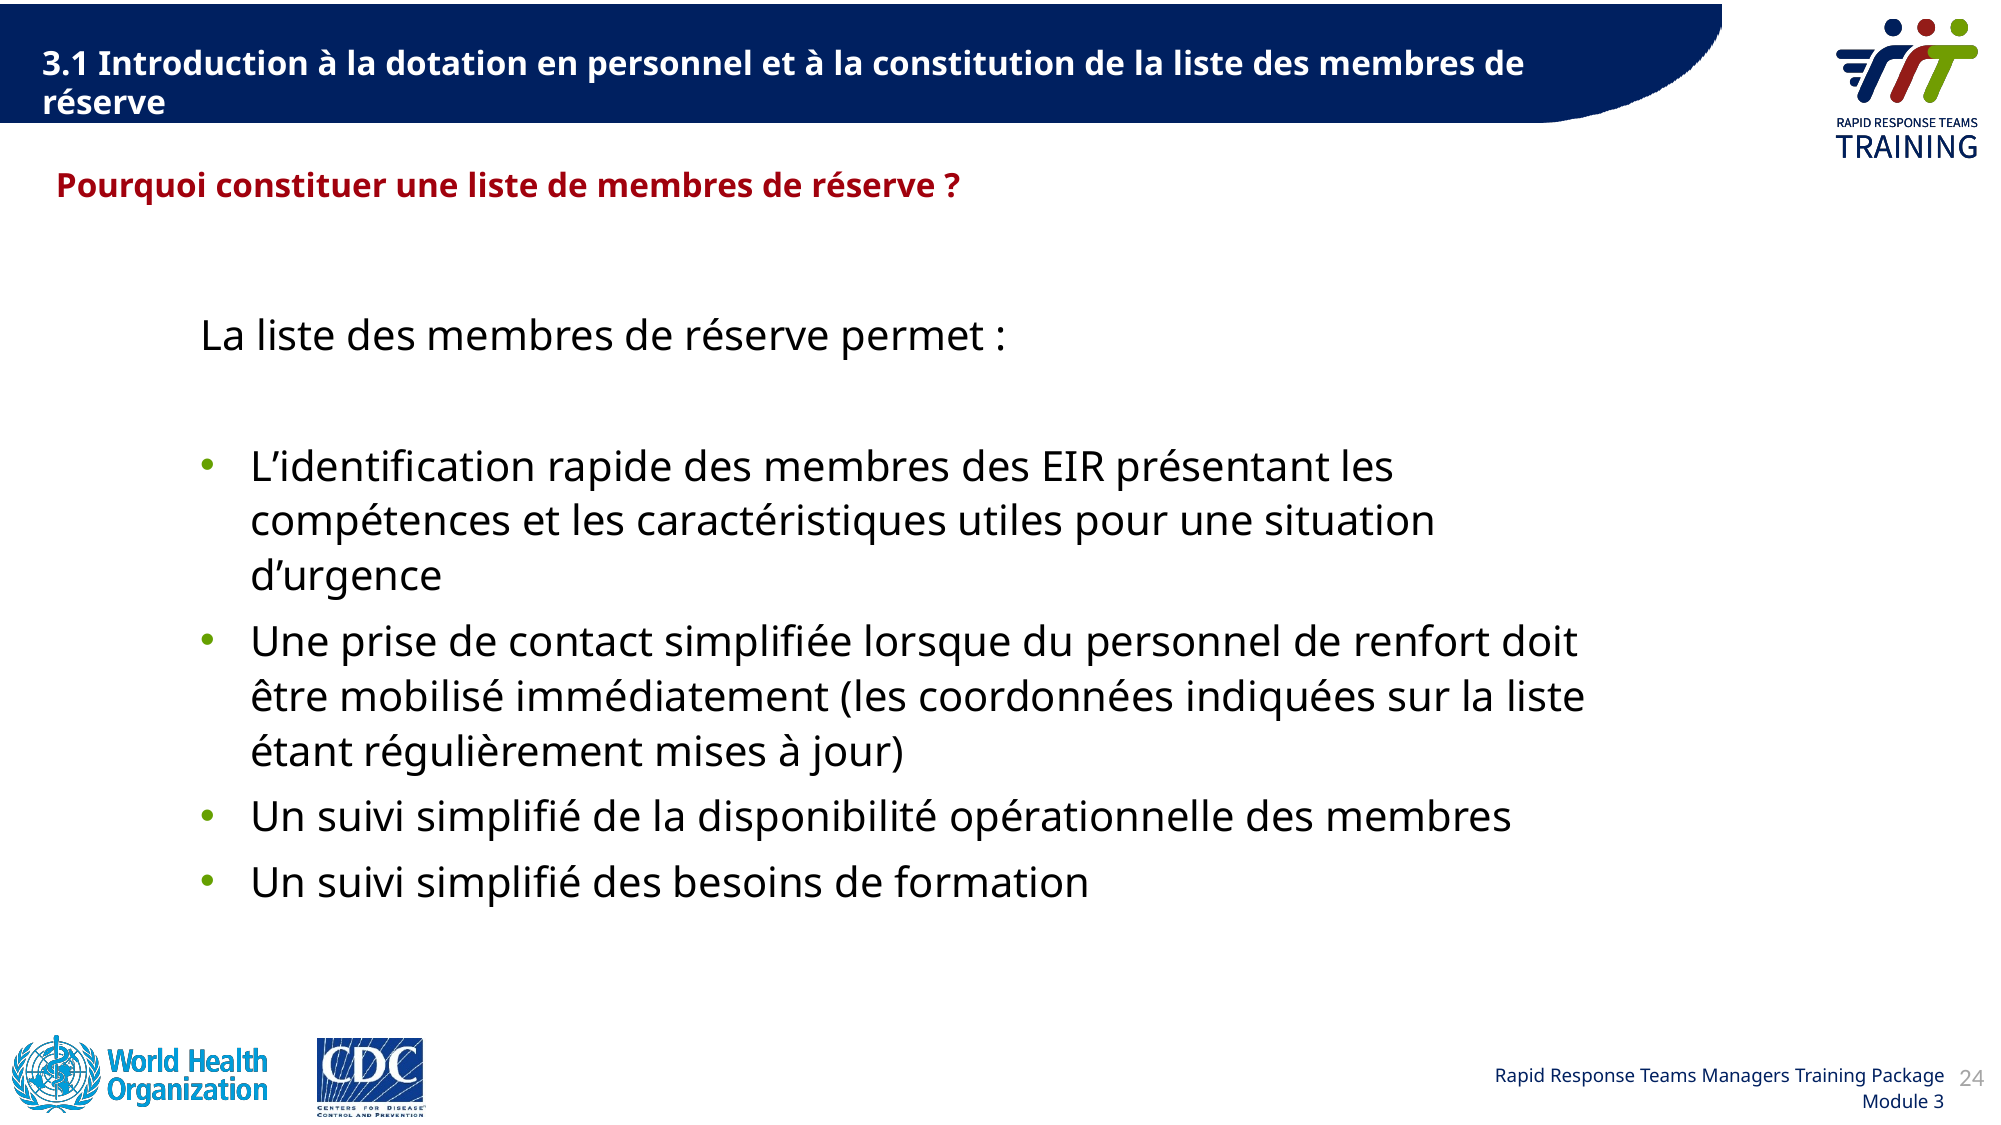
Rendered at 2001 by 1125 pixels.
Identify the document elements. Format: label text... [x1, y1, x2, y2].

picture [24, 1054, 36, 1087]
picture [317, 1038, 426, 1117]
picture [12, 1083, 48, 1113]
picture [12, 1035, 54, 1068]
picture [30, 1083, 37, 1091]
text_box La liste des membres de réserve permet : Lʼidentification rapide des membres des EIR présentant les compétences et les caractéristiques utiles pour une situation d’urgence Une prise de contact simplifiée lorsque du personnel de renfort doit être mobilisé immédiatement (les coordonnées indiquées sur la liste étant régulièrement mises à jour) Un suivi simplifié de la disponibilité opérationnelle des membres Un suivi simplifié des besoins de formation [200, 267, 1590, 906]
picture [22, 1062, 26, 1077]
title Pourquoi constituer une liste de membres de réserve ? [52, 129, 1304, 282]
picture [50, 1108, 62, 1113]
picture [1835, 19, 1978, 167]
picture [59, 1035, 267, 1113]
picture [36, 1088, 78, 1105]
picture [46, 1056, 54, 1062]
picture [34, 1054, 43, 1078]
slide_number 24 [1912, 1054, 2000, 1107]
picture [0, 4, 1722, 123]
picture [71, 1053, 90, 1091]
text_box 3.1 Introduction à la dotation en personnel et à la constitution de la liste des membres de réserve [27, 34, 1663, 129]
picture [40, 1062, 47, 1070]
